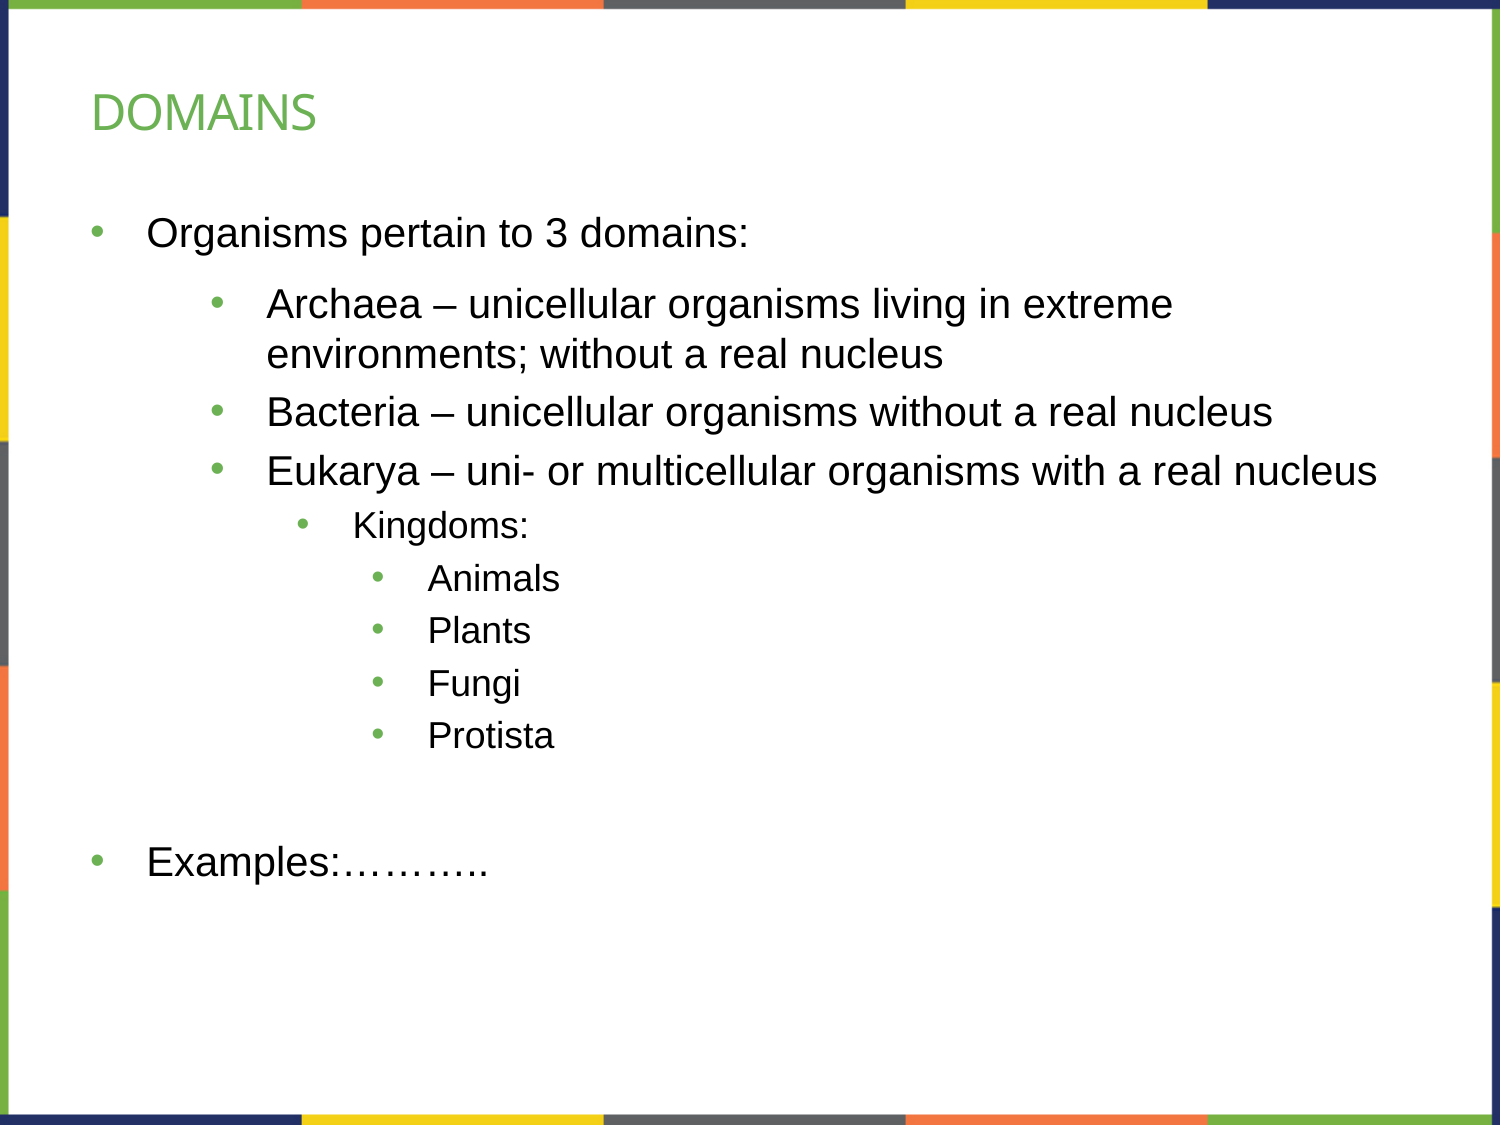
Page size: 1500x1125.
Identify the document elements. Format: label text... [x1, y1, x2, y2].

list Organisms pertain to 3 domains: Archaea – unicellular organisms living in extreme environments; without a real nucleus Bacteria – unicellular organisms without a real nucleus Eukarya – uni- or multicellular organisms with a real nucleus Kingdoms: Animals Plants Fungi Protista Examples:……….. [75, 198, 1398, 986]
title Domains [75, 39, 1398, 148]
picture [0, 0, 1500, 1125]
